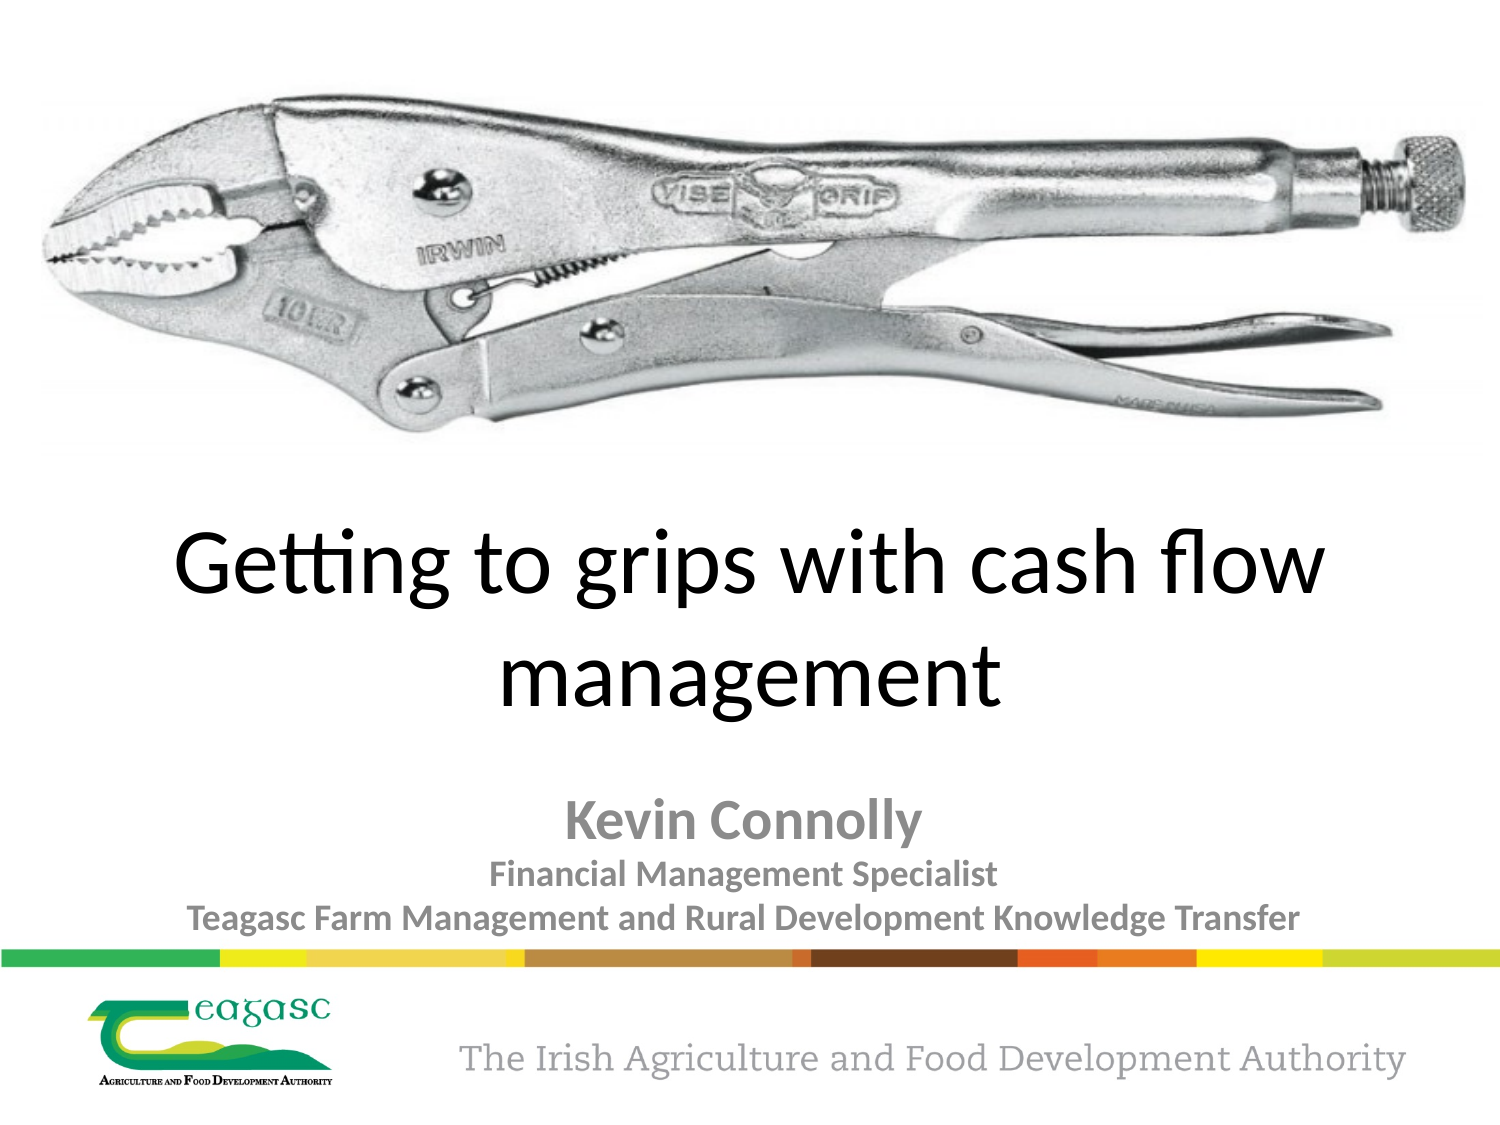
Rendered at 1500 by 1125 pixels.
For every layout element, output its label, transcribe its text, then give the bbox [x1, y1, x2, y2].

title Getting to grips with cash flow management [64, 491, 1436, 733]
subtitle Kevin Connolly Financial Management Specialist Teagasc Farm Management and Rural Development Knowledge Transfer [159, 786, 1329, 953]
picture [0, 0, 1500, 1125]
